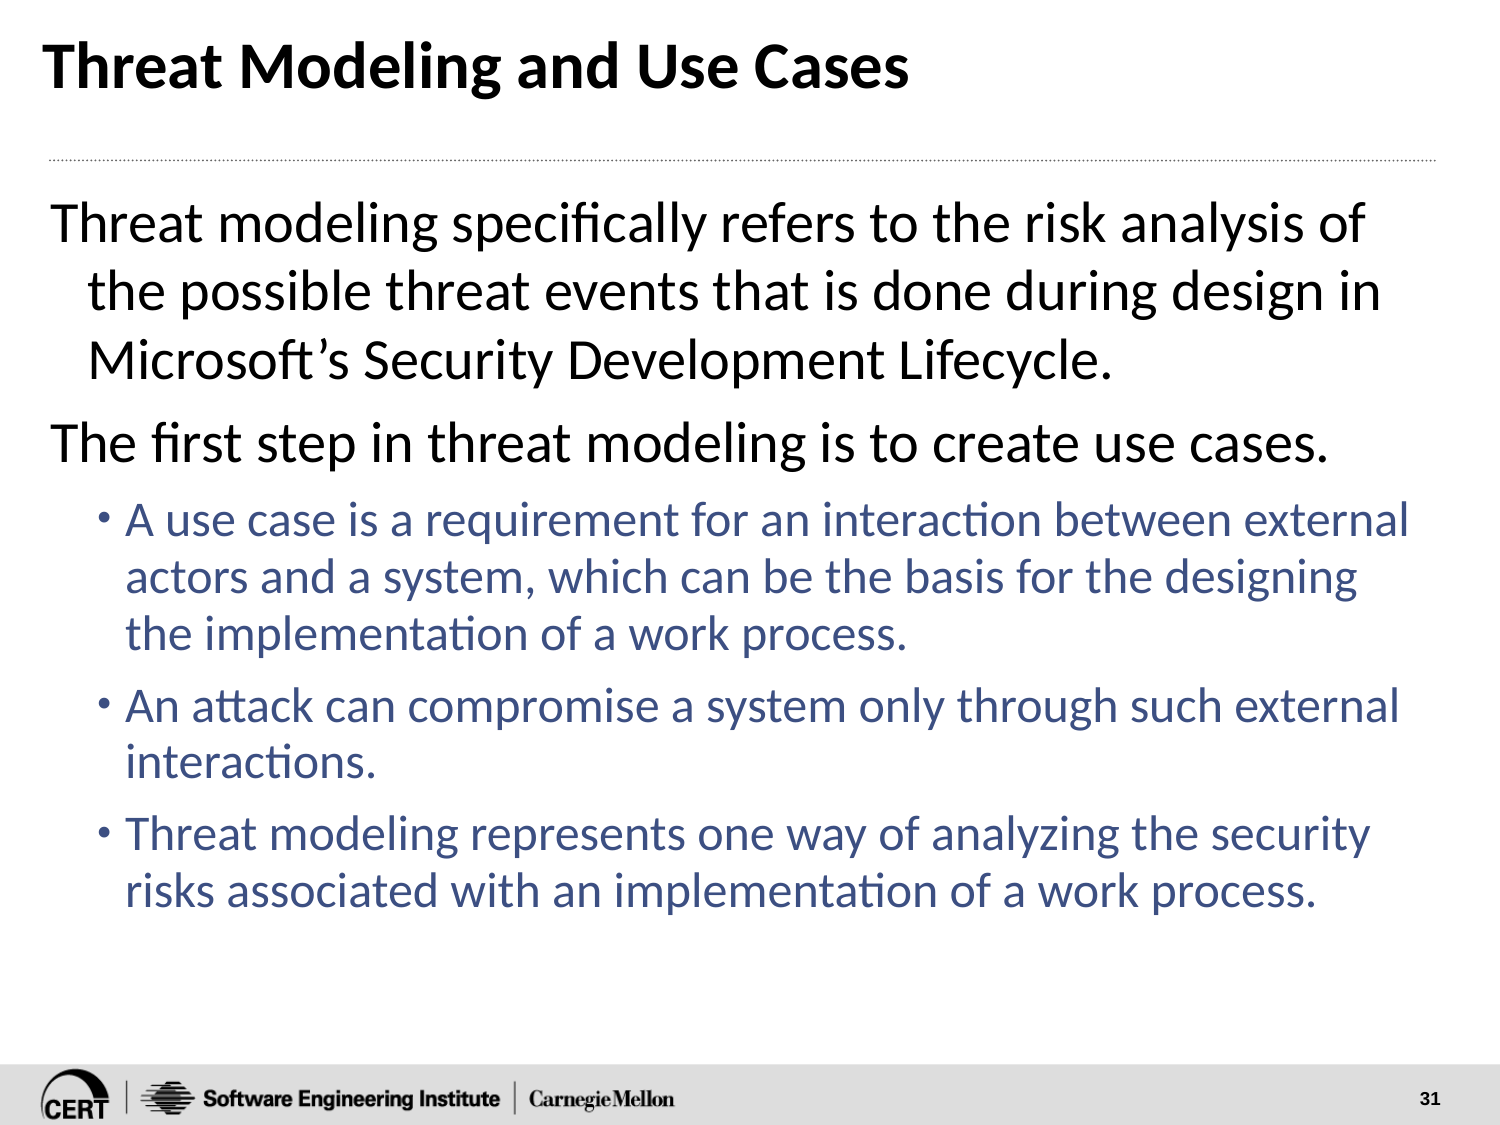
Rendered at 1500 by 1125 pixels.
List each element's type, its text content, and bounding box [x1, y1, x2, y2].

title Threat Modeling and Use Cases [42, 37, 1434, 155]
list Threat modeling specifically refers to the risk analysis of the possible threat events that is done during design in Microsoft’s Security Development Lifecycle. The first step in threat modeling is to create use cases. A use case is a requirement for an interaction between external actors and a system, which can be the basis for the designing the implementation of a work process. An attack can compromise a system only through such external interactions. Threat modeling represents one way of analyzing the security risks associated with an implementation of a work process. [49, 187, 1438, 1001]
picture [24, 1065, 688, 1125]
